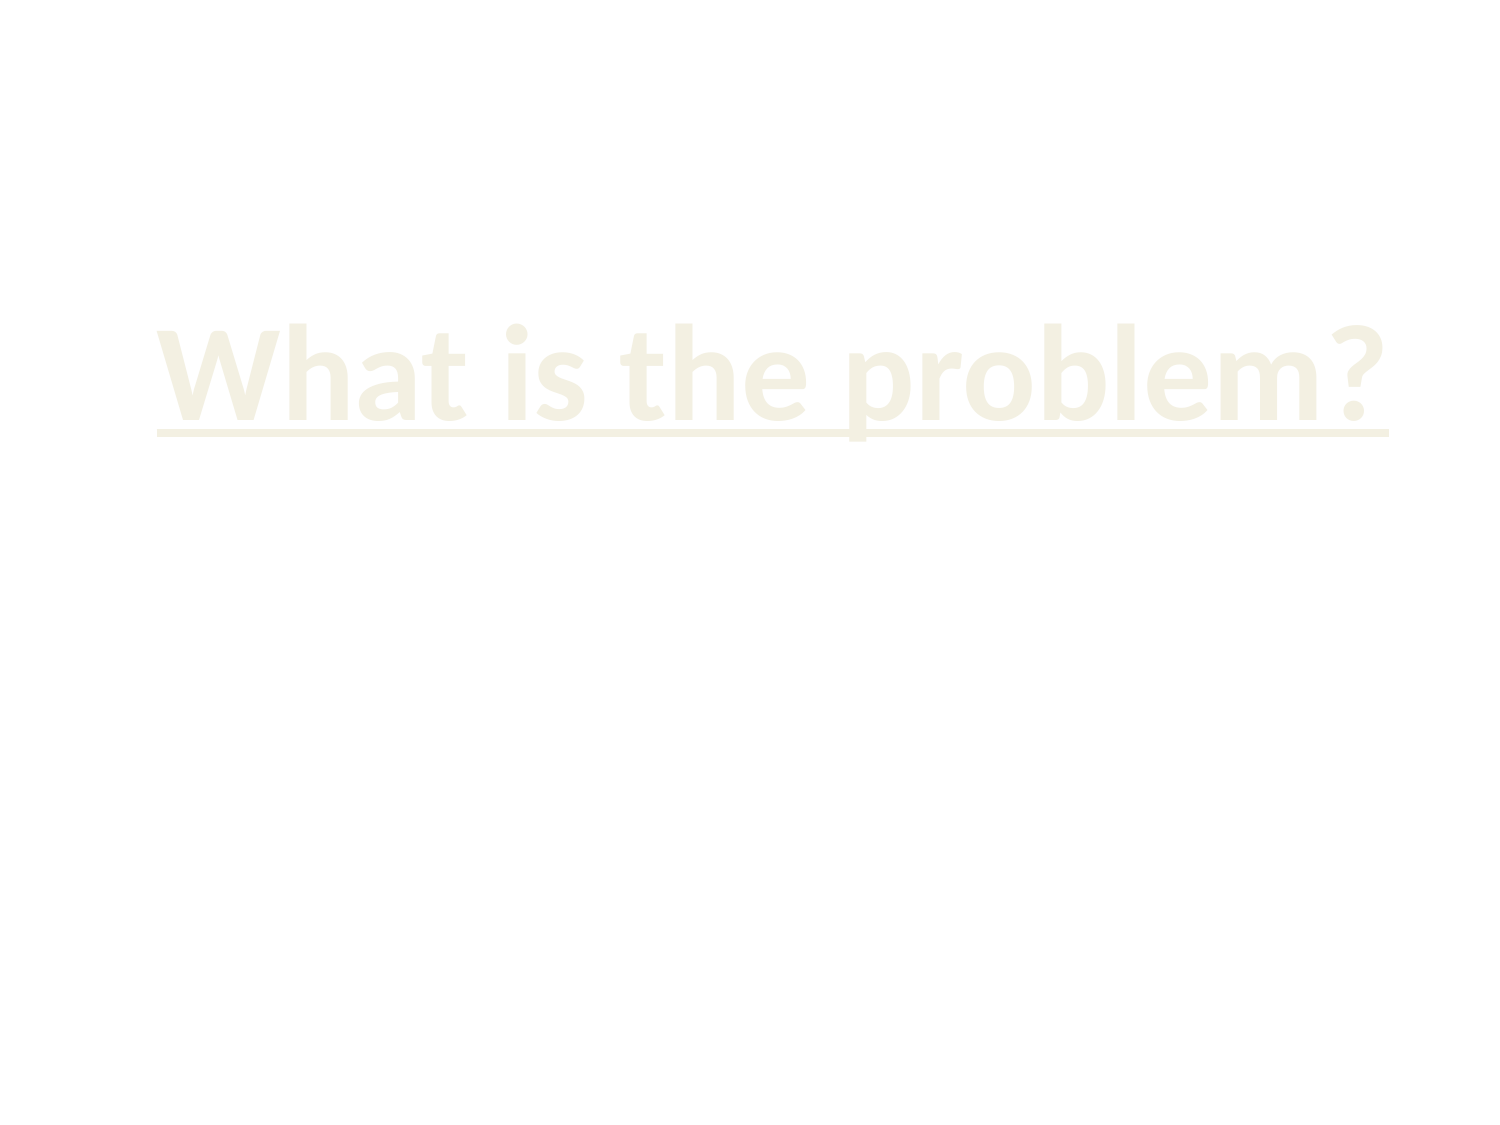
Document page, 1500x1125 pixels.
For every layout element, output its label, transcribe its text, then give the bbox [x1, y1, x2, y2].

text_box What is the problem? [141, 275, 1404, 455]
